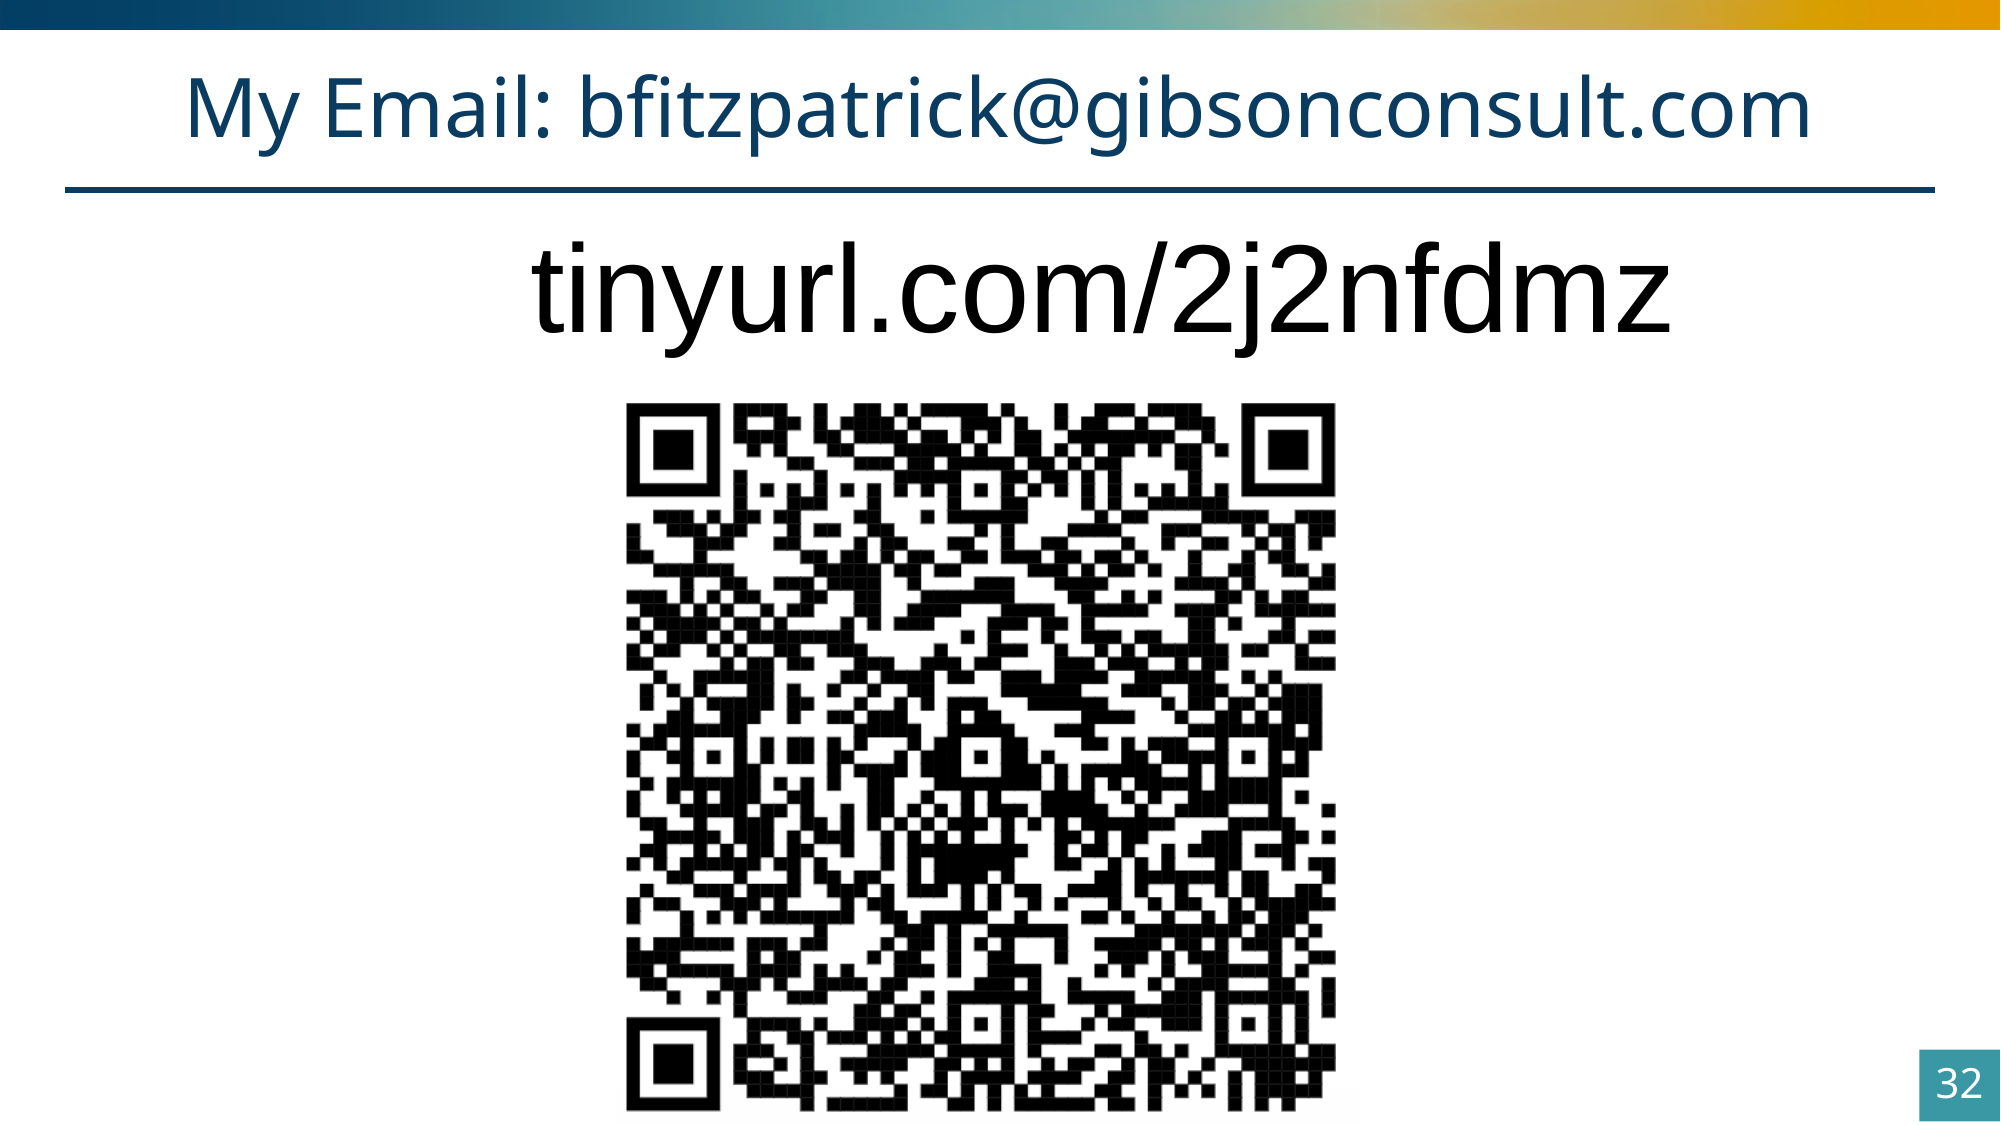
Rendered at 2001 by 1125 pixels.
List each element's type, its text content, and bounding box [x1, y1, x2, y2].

picture [0, 0, 2000, 30]
title My Email: bfitzpatrick@gibsonconsult.com [64, 32, 1936, 190]
picture [616, 394, 1360, 1125]
list tinyurl.com/2j2nfdmz [64, 199, 1936, 1116]
